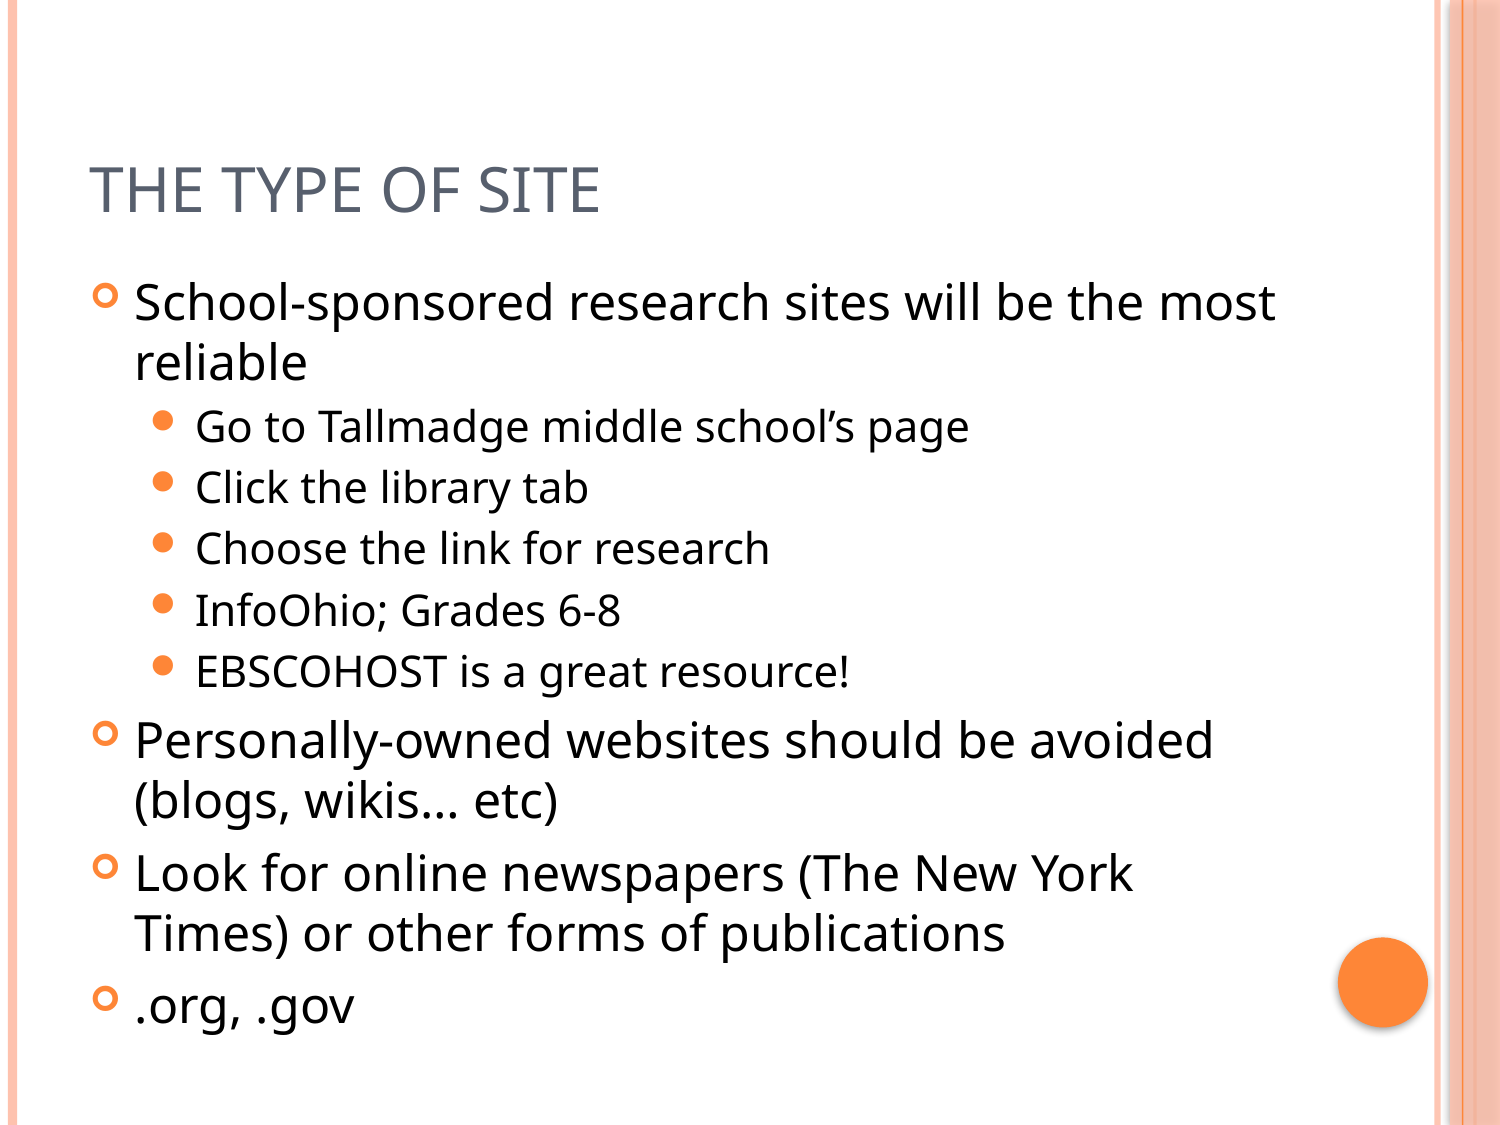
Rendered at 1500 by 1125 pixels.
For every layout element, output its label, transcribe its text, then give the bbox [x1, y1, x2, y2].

title The type of site [75, 45, 1300, 233]
list School-sponsored research sites will be the most reliable Go to Tallmadge middle school’s page Click the library tab Choose the link for research InfoOhio; Grades 6-8 EBSCOHOST is a great resource! Personally-owned websites should be avoided (blogs, wikis… etc) Look for online newspapers (The New York Times) or other forms of publications .org, .gov [75, 262, 1300, 1062]
